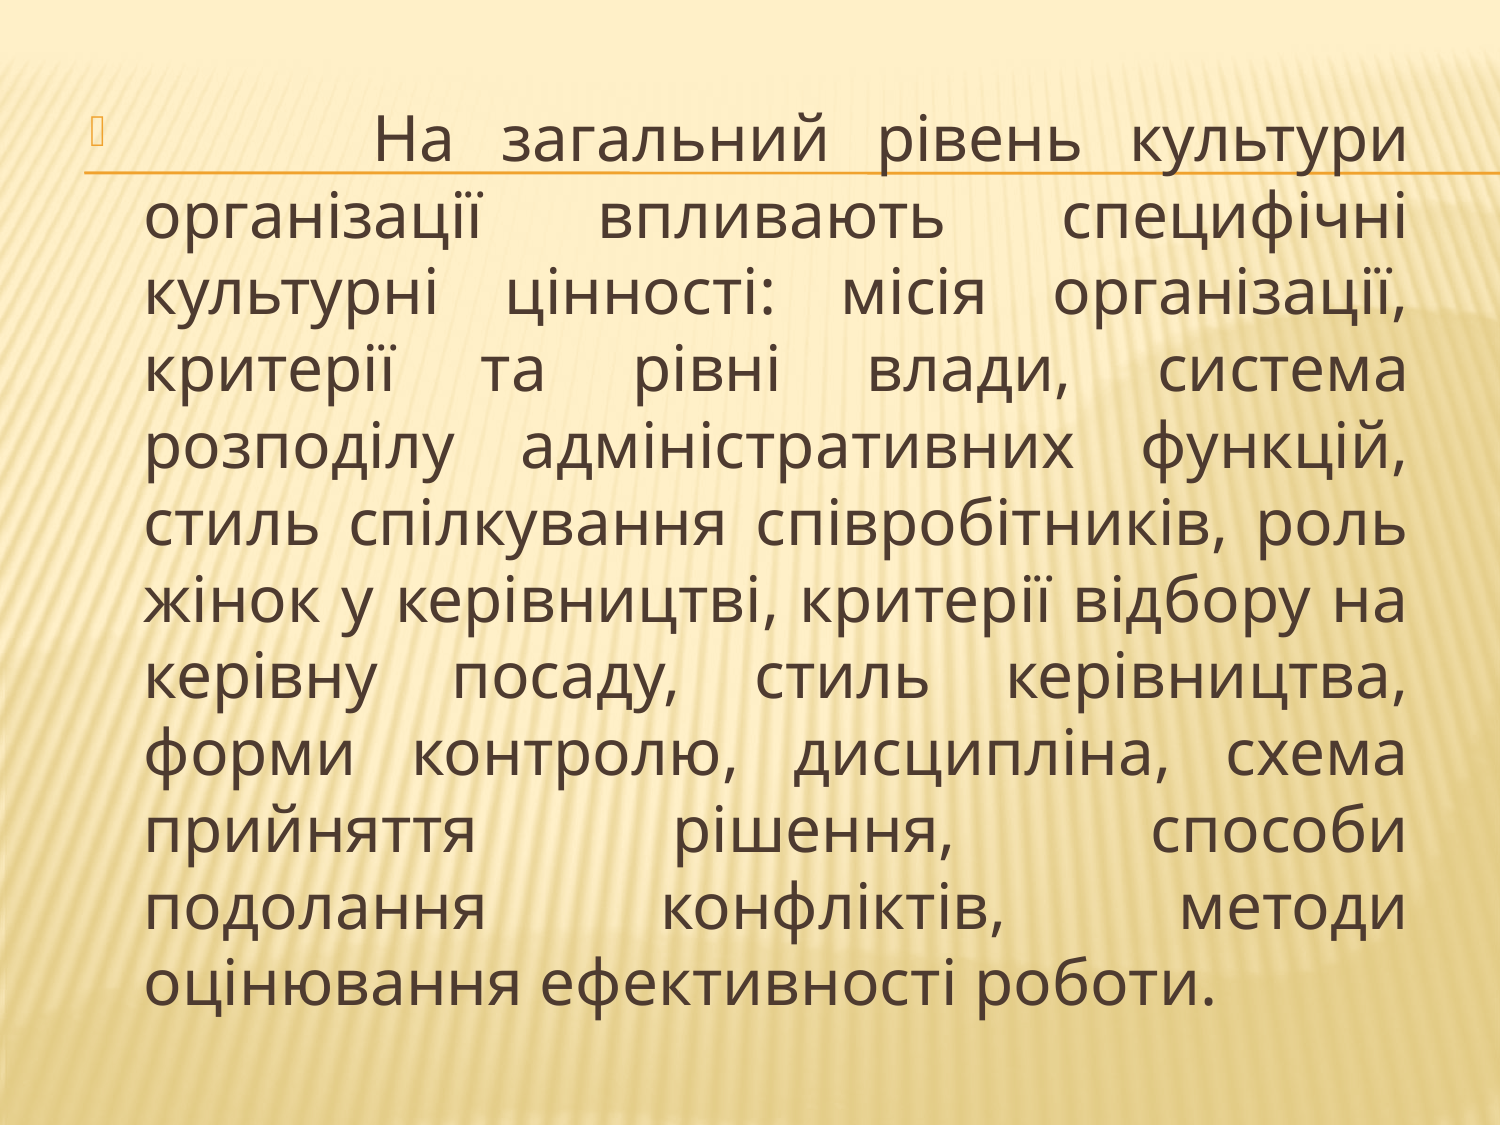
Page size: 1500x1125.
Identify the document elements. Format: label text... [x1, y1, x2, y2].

list На загальний рівень культури організації впливають специфічні культурні цінності: місія організації, критерії та рівні влади, система розподілу адміністративних функцій, стиль спілкування співробітників, роль жінок у керівництві, критерії відбору на керівну посаду, стиль керівництва, форми контролю, дисципліна, схема прийняття рішення, способи подолання конфліктів, методи оцінювання ефективності роботи. [75, 90, 1425, 1038]
